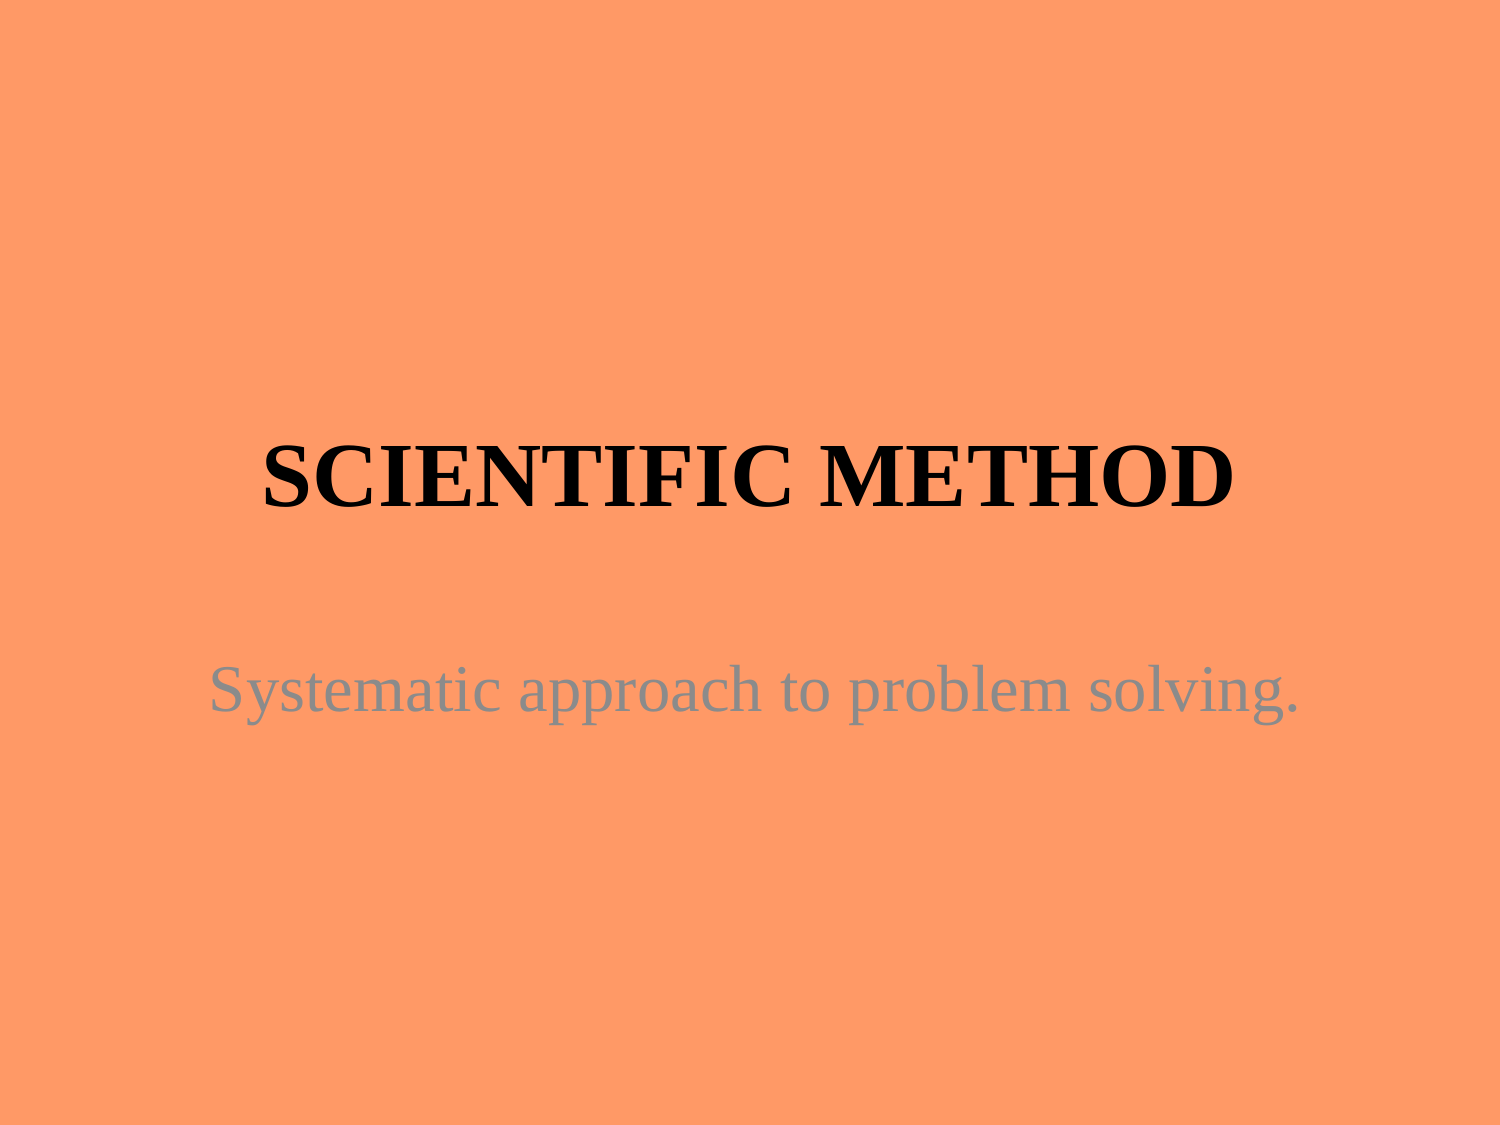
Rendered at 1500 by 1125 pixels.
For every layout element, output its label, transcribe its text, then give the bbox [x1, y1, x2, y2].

title SCIENTIFIC METHOD [112, 349, 1388, 591]
subtitle Systematic approach to problem solving. [162, 637, 1350, 925]
